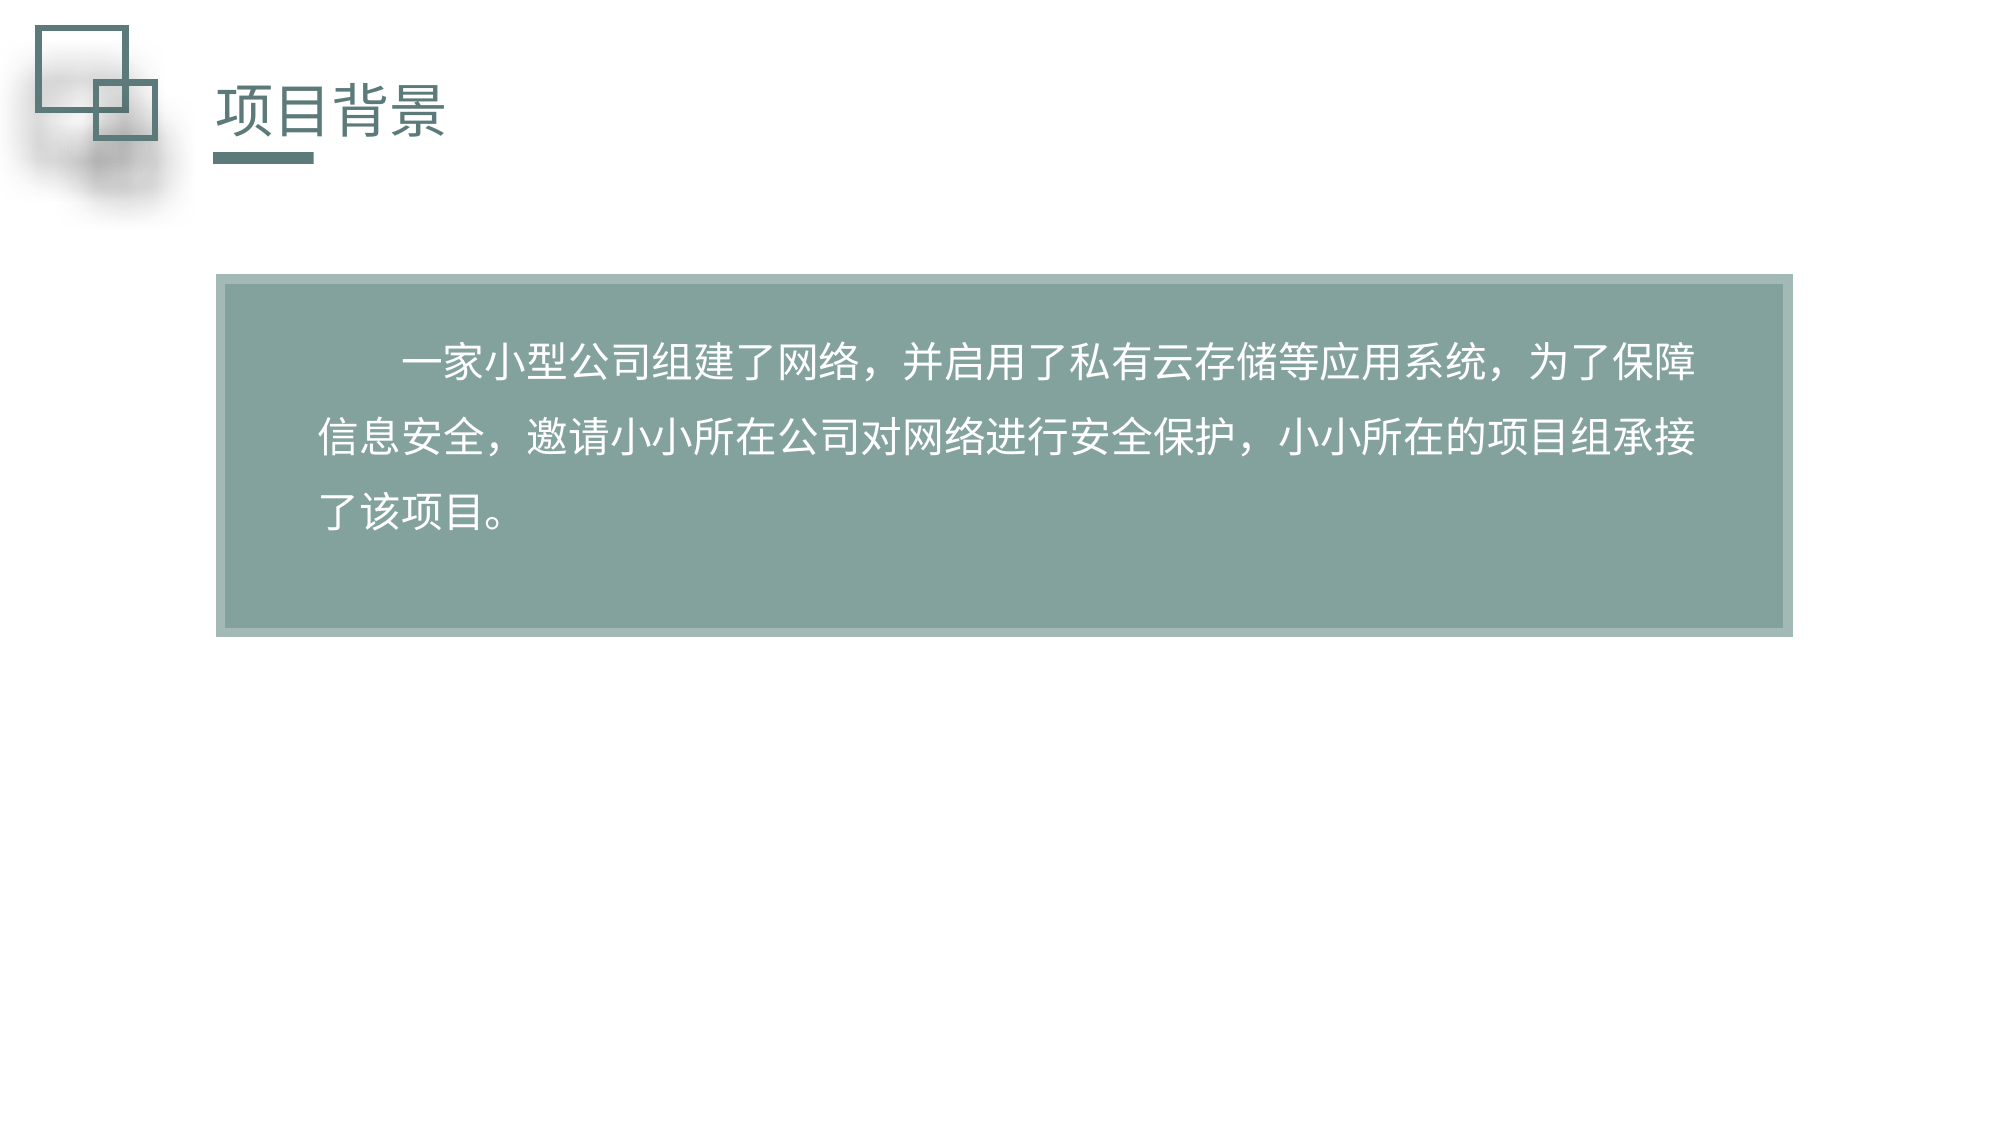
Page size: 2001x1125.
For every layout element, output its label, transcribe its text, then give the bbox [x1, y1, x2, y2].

text_box [37, 27, 127, 111]
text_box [173, 66, 481, 164]
text_box [95, 81, 156, 139]
text_box [219, 278, 1789, 633]
text_box 一家小型公司组建了网络，并启用了私有云存储等应用系统，为了保障信息安全，邀请小小所在公司对网络进行安全保护，小小所在的项目组承接了该项目。 [303, 303, 1733, 544]
